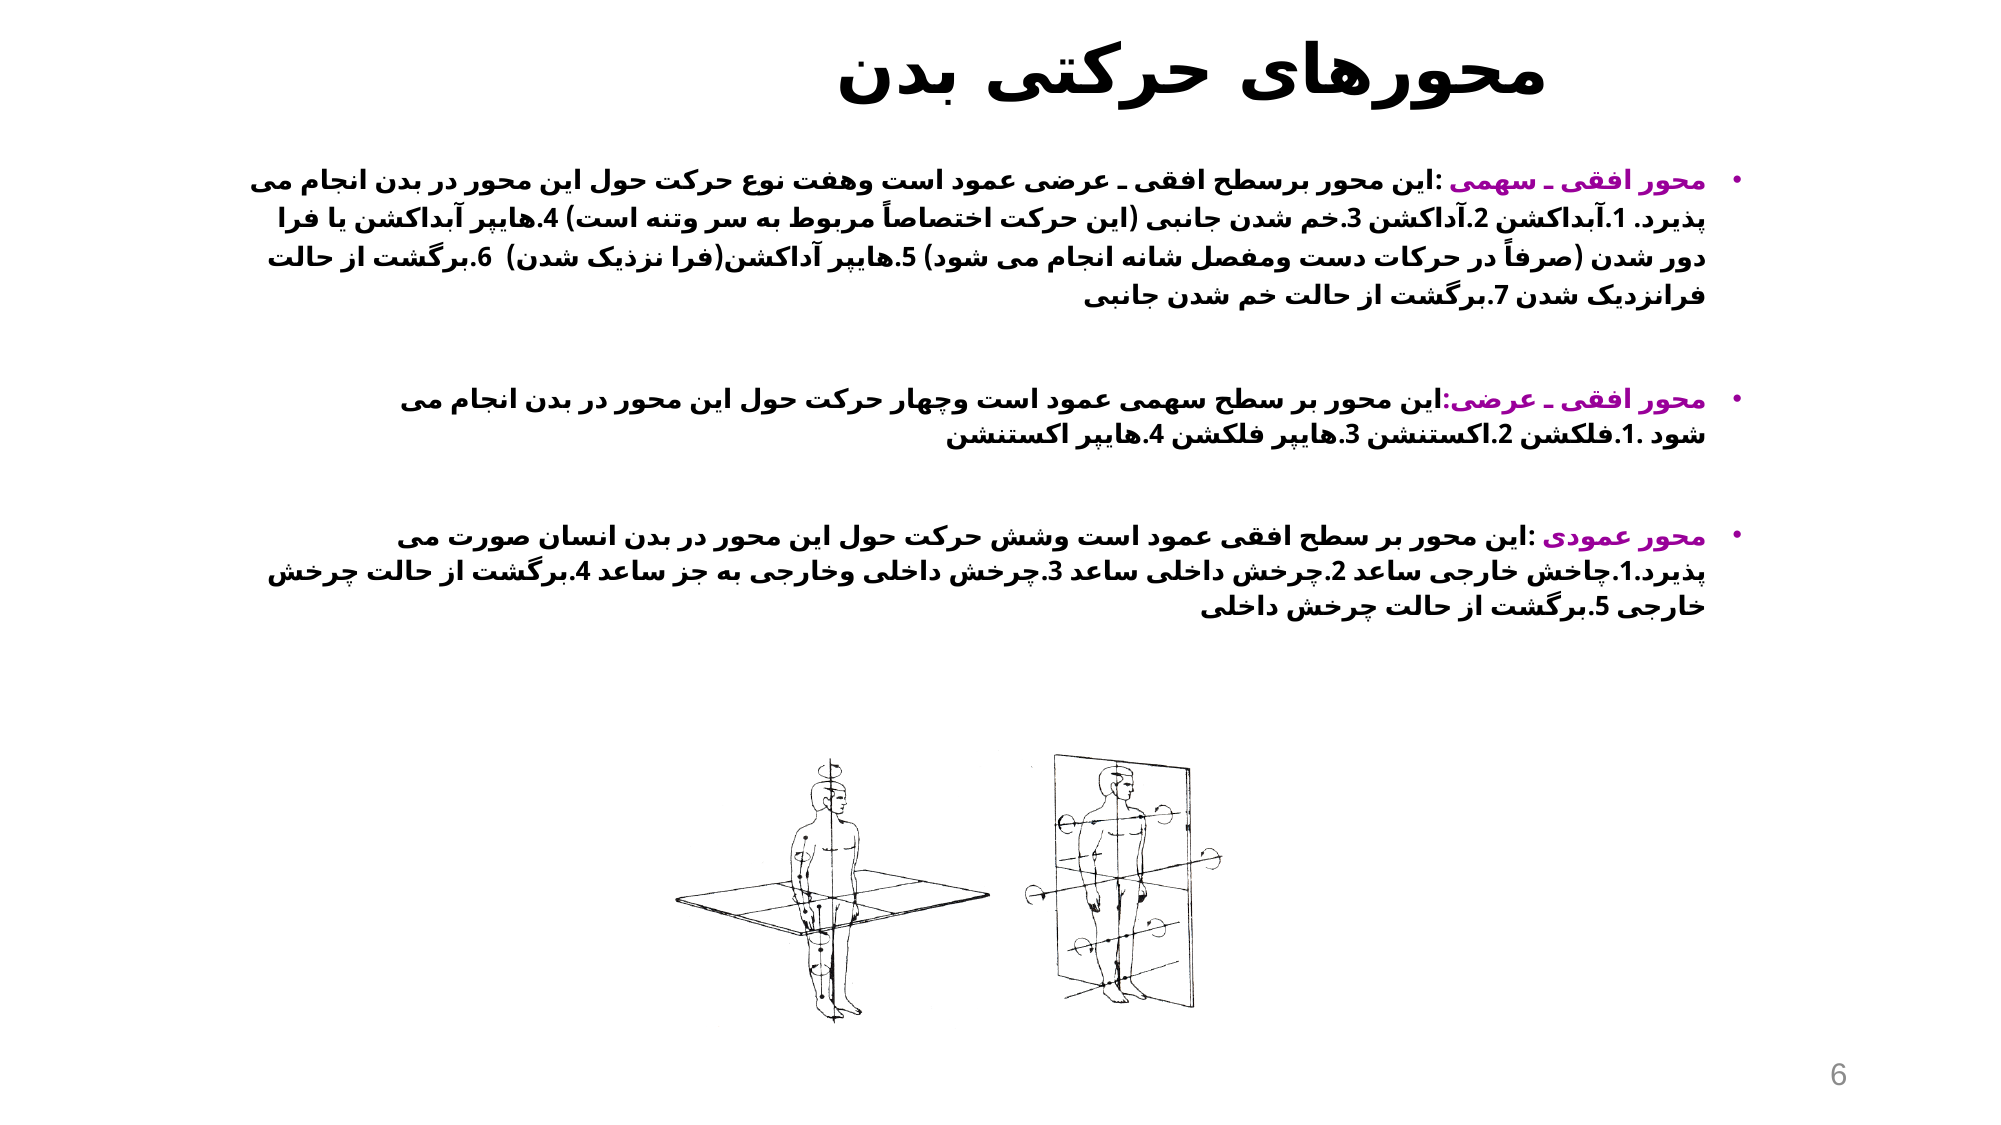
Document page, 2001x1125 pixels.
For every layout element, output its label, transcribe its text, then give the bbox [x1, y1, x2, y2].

title محورهای حرکتی بدن [295, 0, 1757, 128]
list محور افقی ـ سهمی :این محور برسطح افقی ـ عرضی عمود است وهفت نوع حرکت حول این محور در بدن انجام می پذیرد. 1.آبداکشن 2.آداکشن 3.خم شدن جانبی (این حرکت اختصاصاً مربوط به سر وتنه است) 4.هایپر آبداکشن یا فرا دور شدن (صرفاً در حرکات دست ومفصل شانه انجام می شود) 5.هایپر آداکشن(فرا نزذیک شدن) 6.برگشت از حالت فرانزدیک شدن 7.برگشت از حالت خم شدن جانبی محور افقی ـ عرضی:این محور بر سطح سهمی عمود است وچهار حرکت حول این محور در بدن انجام می شود .1.فلکشن 2.اکستنشن 3.هایپر فلکشن 4.هایپر اکستنشن محور عمودی :این محور بر سطح افقی عمود است وشش حرکت حول این محور در بدن انسان صورت می پذیرد.1.چاخش خارجی ساعد 2.چرخش داخلی ساعد 3.چرخش داخلی وخارجی به جز ساعد 4.برگشت از حالت چرخش خارجی 5.برگشت از حالت چرخش داخلی [232, 149, 1755, 634]
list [663, 749, 1239, 1030]
slide_number 6 [1412, 1042, 1863, 1103]
